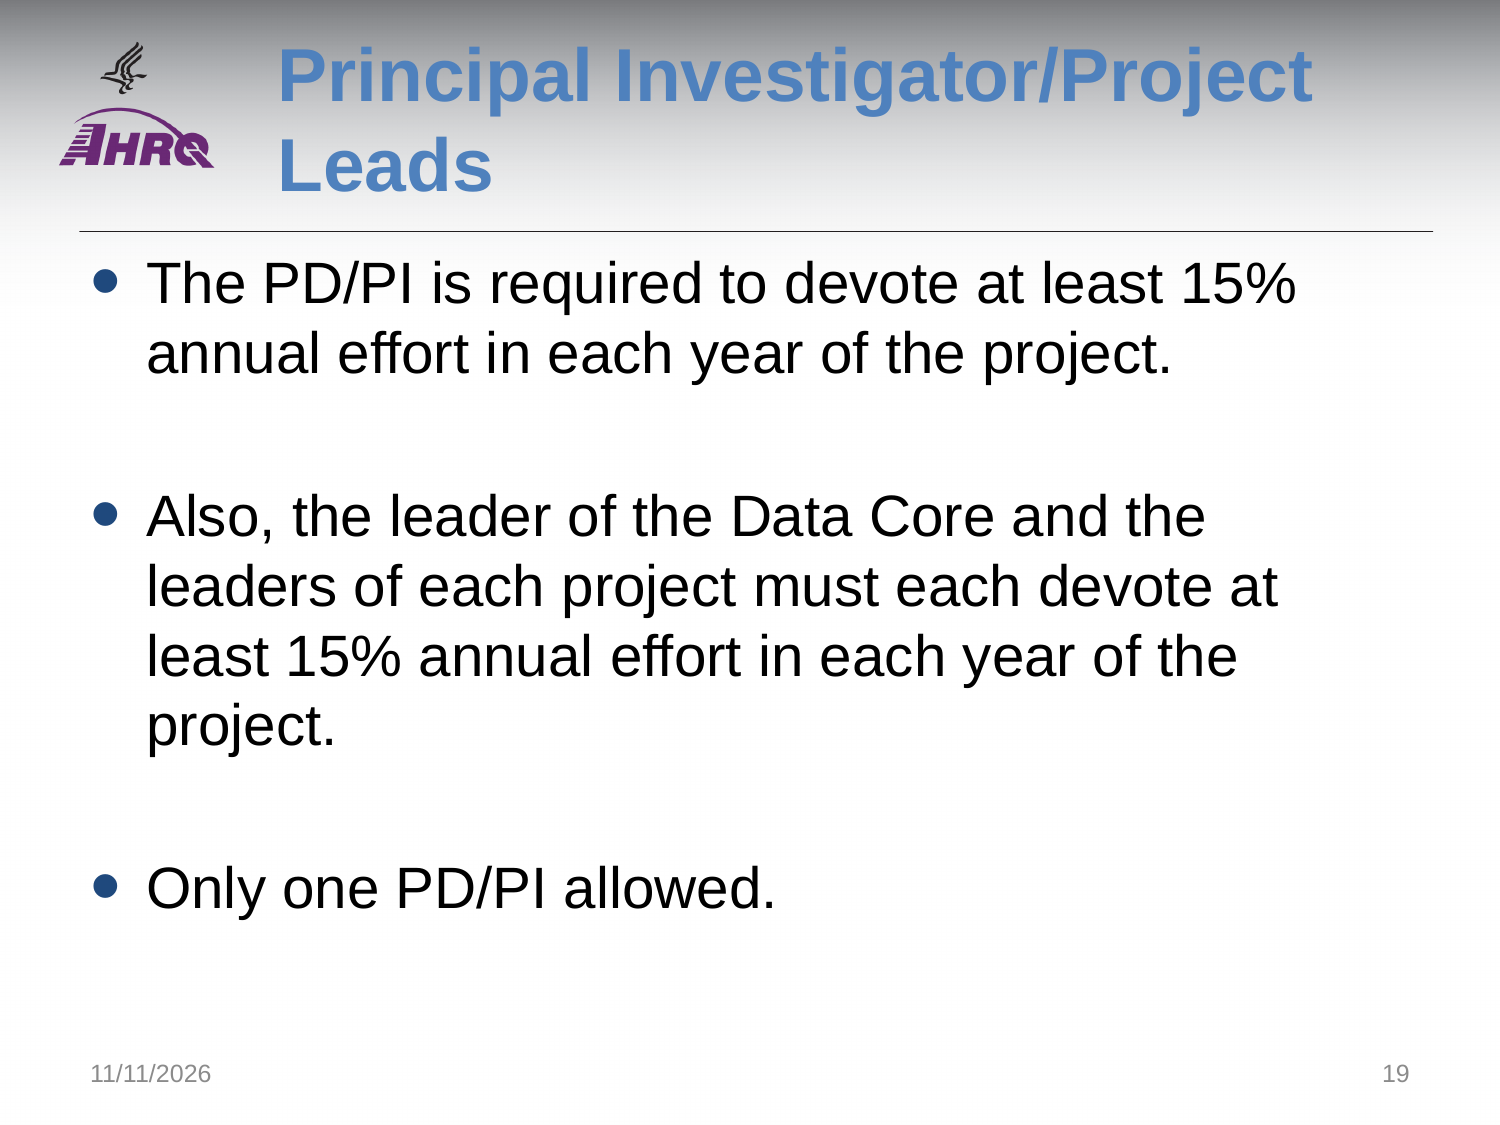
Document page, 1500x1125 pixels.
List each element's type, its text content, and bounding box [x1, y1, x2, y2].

list The PD/PI is required to devote at least 15% annual effort in each year of the project. Also, the leader of the Data Core and the leaders of each project must each devote at least 15% annual effort in each year of the project. Only one PD/PI allowed. [75, 237, 1425, 980]
picture [0, 0, 1500, 1125]
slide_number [75, 1042, 425, 1103]
slide_number 19 [1074, 1042, 1425, 1103]
title Principal Investigator/Project Leads [262, 45, 1425, 188]
